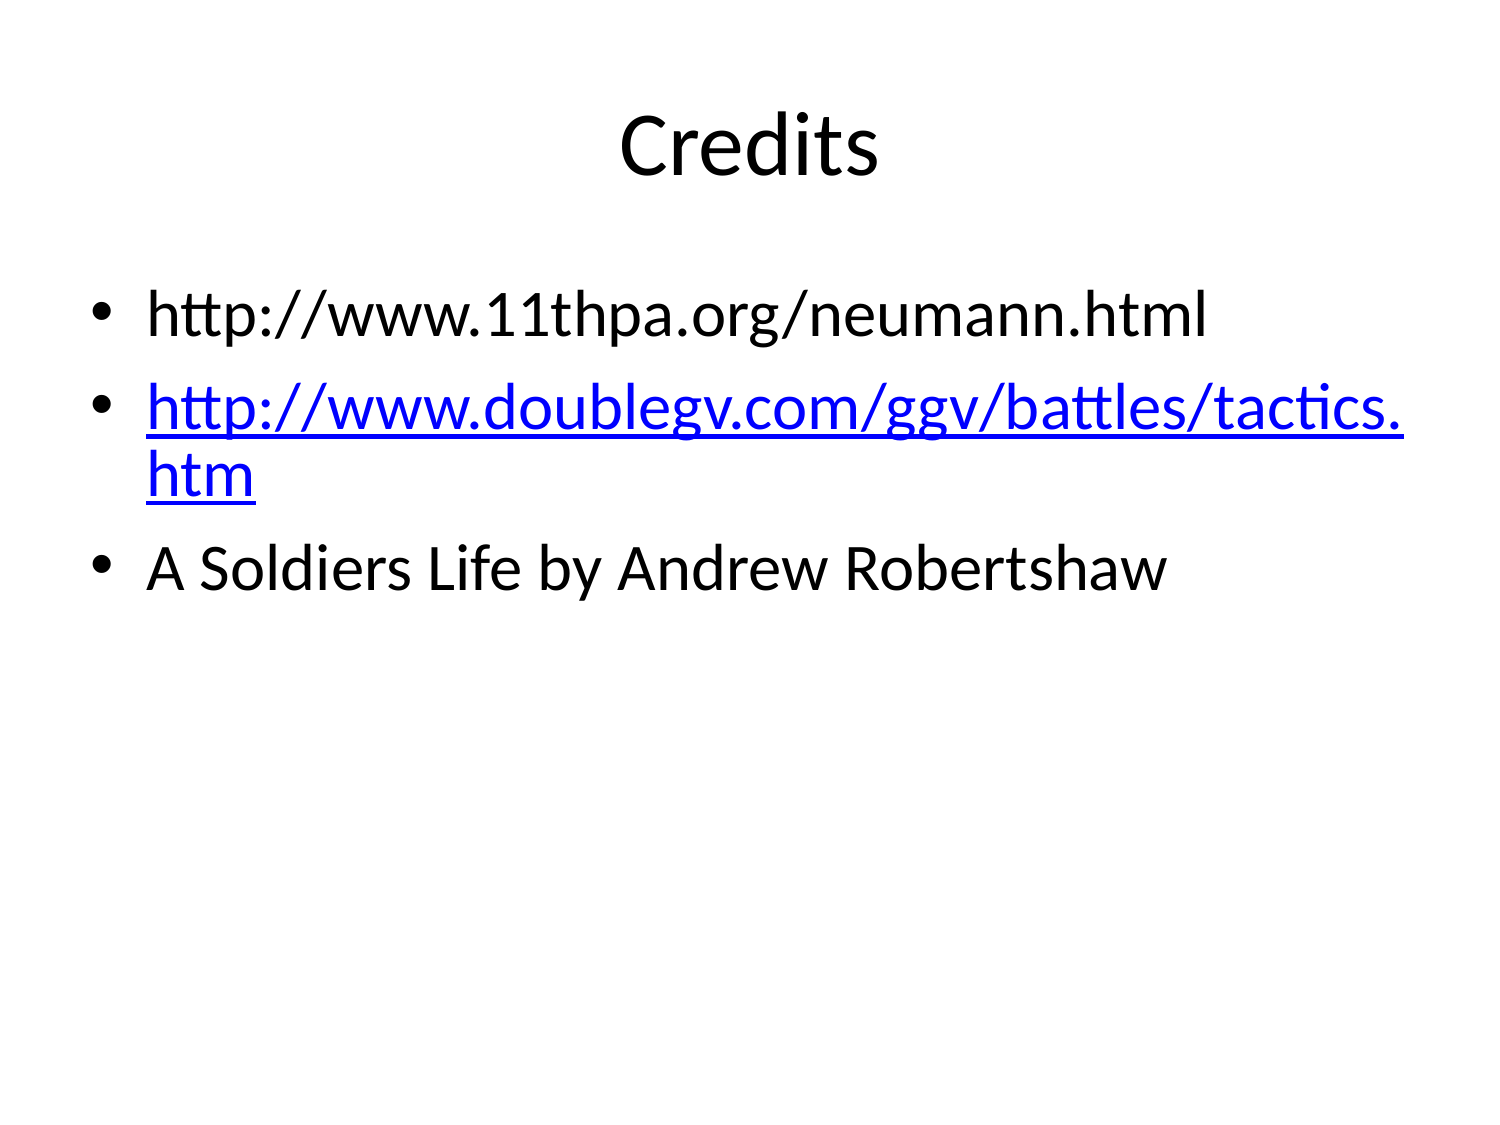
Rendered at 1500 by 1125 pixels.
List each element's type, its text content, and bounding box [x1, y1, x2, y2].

title Credits [75, 45, 1425, 233]
list http://www.11thpa.org/neumann.html http://www.doublegv.com/ggv/battles/tactics.htm A Soldiers Life by Andrew Robertshaw [75, 262, 1425, 1005]
